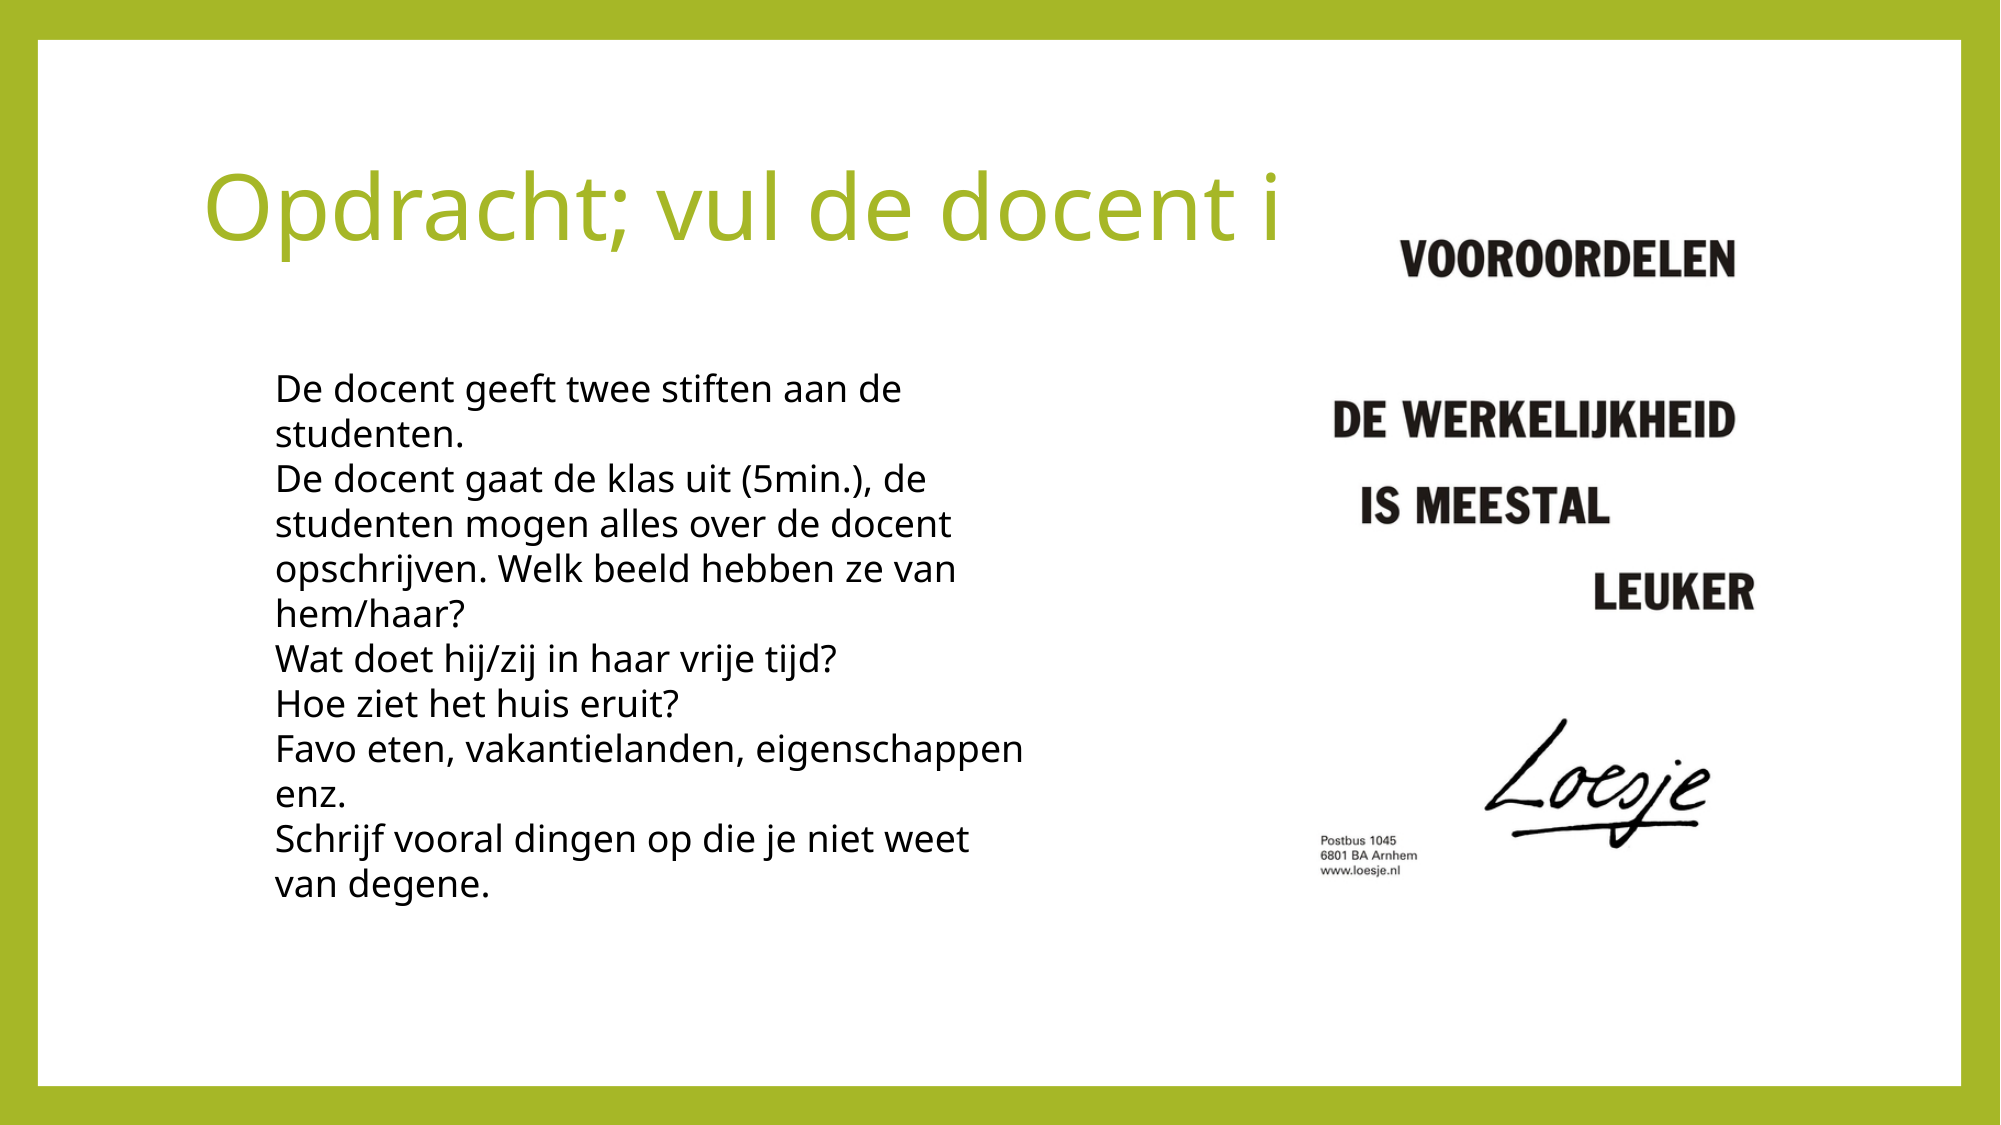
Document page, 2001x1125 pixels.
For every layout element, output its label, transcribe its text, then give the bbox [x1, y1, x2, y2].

title Opdracht; vul de docent in [187, 99, 1808, 323]
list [1280, 172, 1808, 916]
text_box De docent geeft twee stiften aan de studenten. De docent gaat de klas uit (5min.), de studenten mogen alles over de docent opschrijven. Welk beeld hebben ze van hem/haar? Wat doet hij/zij in haar vrije tijd? Hoe ziet het huis eruit? Favo eten, vakantielanden, eigenschappen enz. Schrijf vooral dingen op die je niet weet van degene. [259, 357, 1042, 912]
